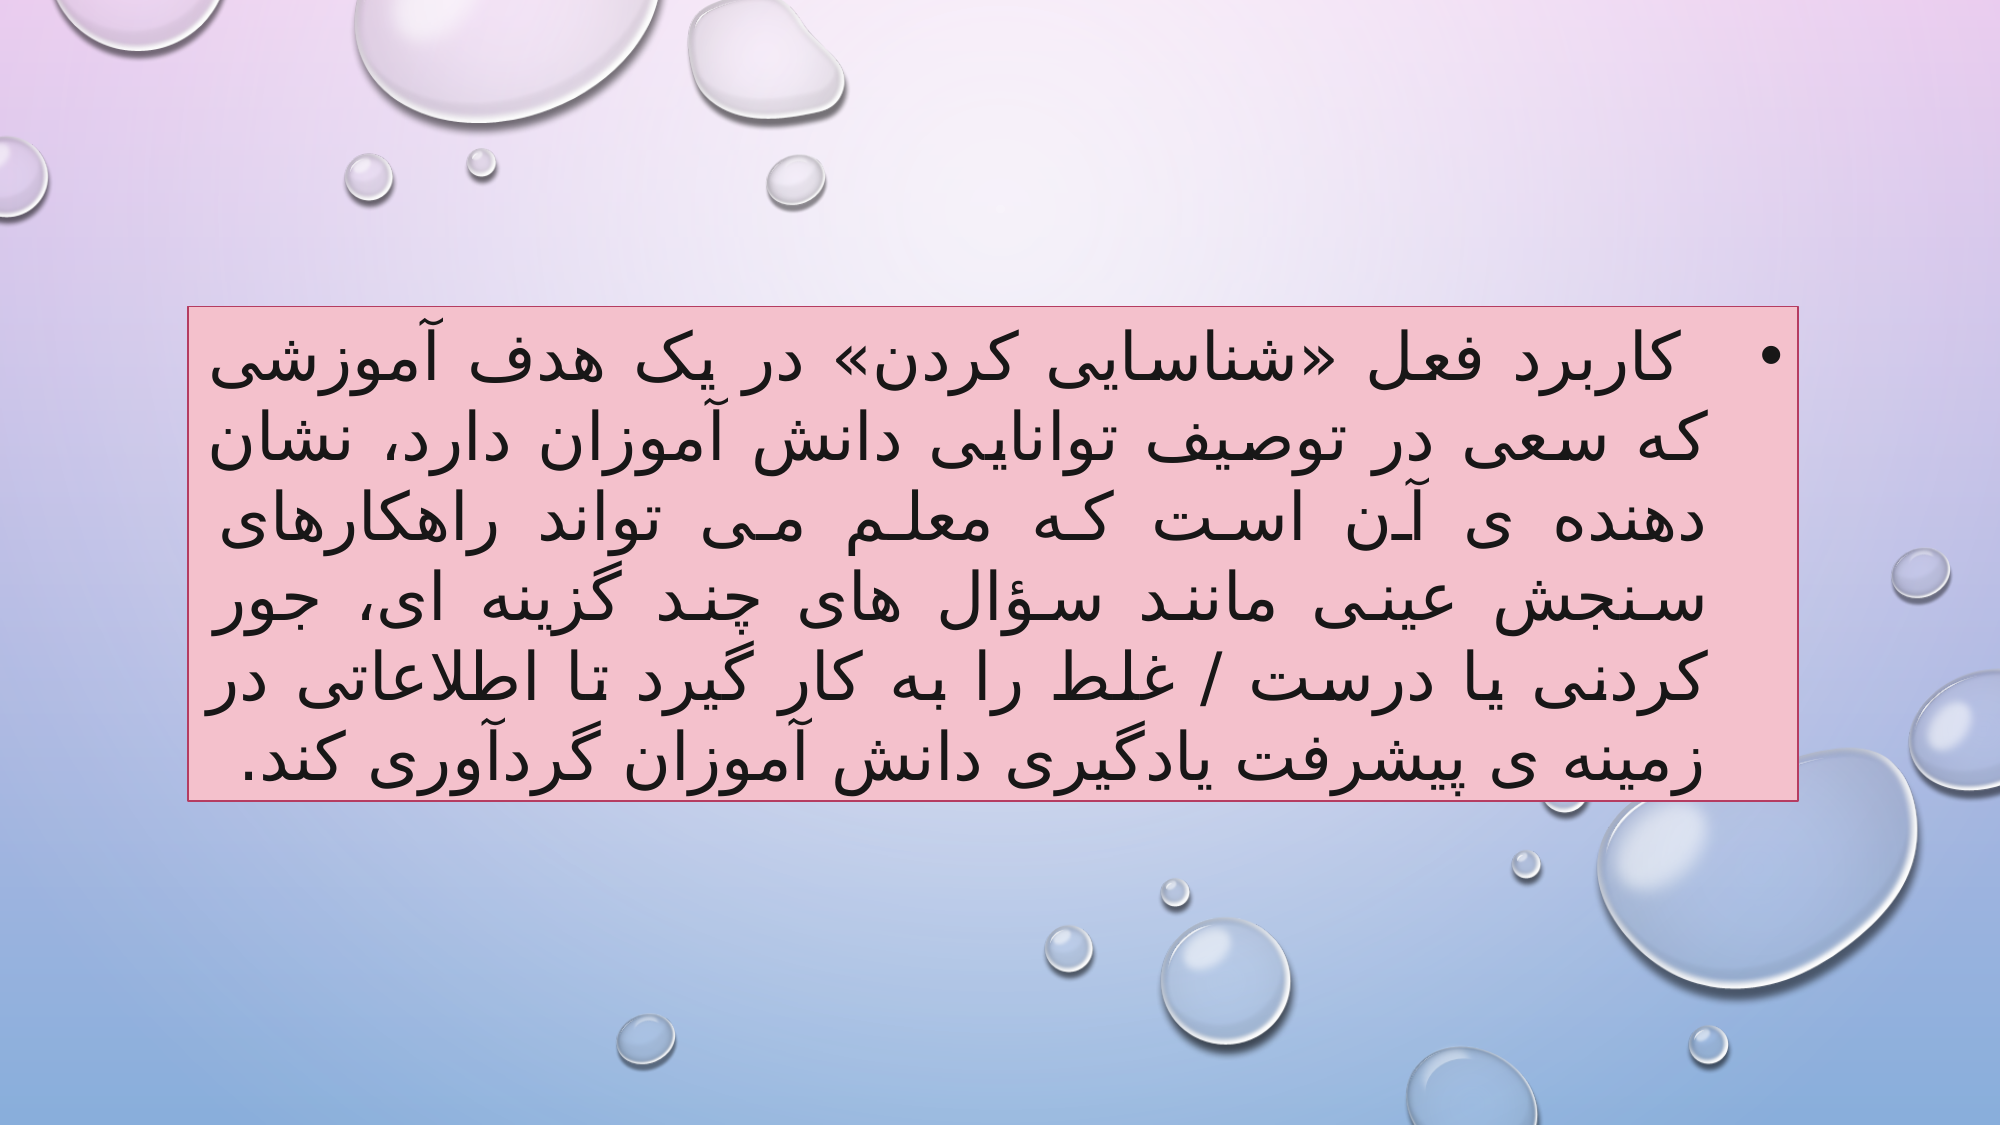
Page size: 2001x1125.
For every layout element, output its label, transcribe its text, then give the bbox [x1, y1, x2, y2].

picture [0, 0, 2000, 1125]
text_box کاربرد فعل «شناسايی کردن» در يک هدف آموزشی که سعی در توصيف توانايی دانش آموزان دارد، نشان دهنده ی آن است که معلم می تواند راهکارهای سنجش عينی مانند سؤال های چند گزينه ای، جور کردنی يا درست / غلط را به کار گيرد تا اطلاعاتی در زمينه ی پيشرفت يادگيری دانش آموزان گردآوری کند. [187, 306, 1799, 802]
